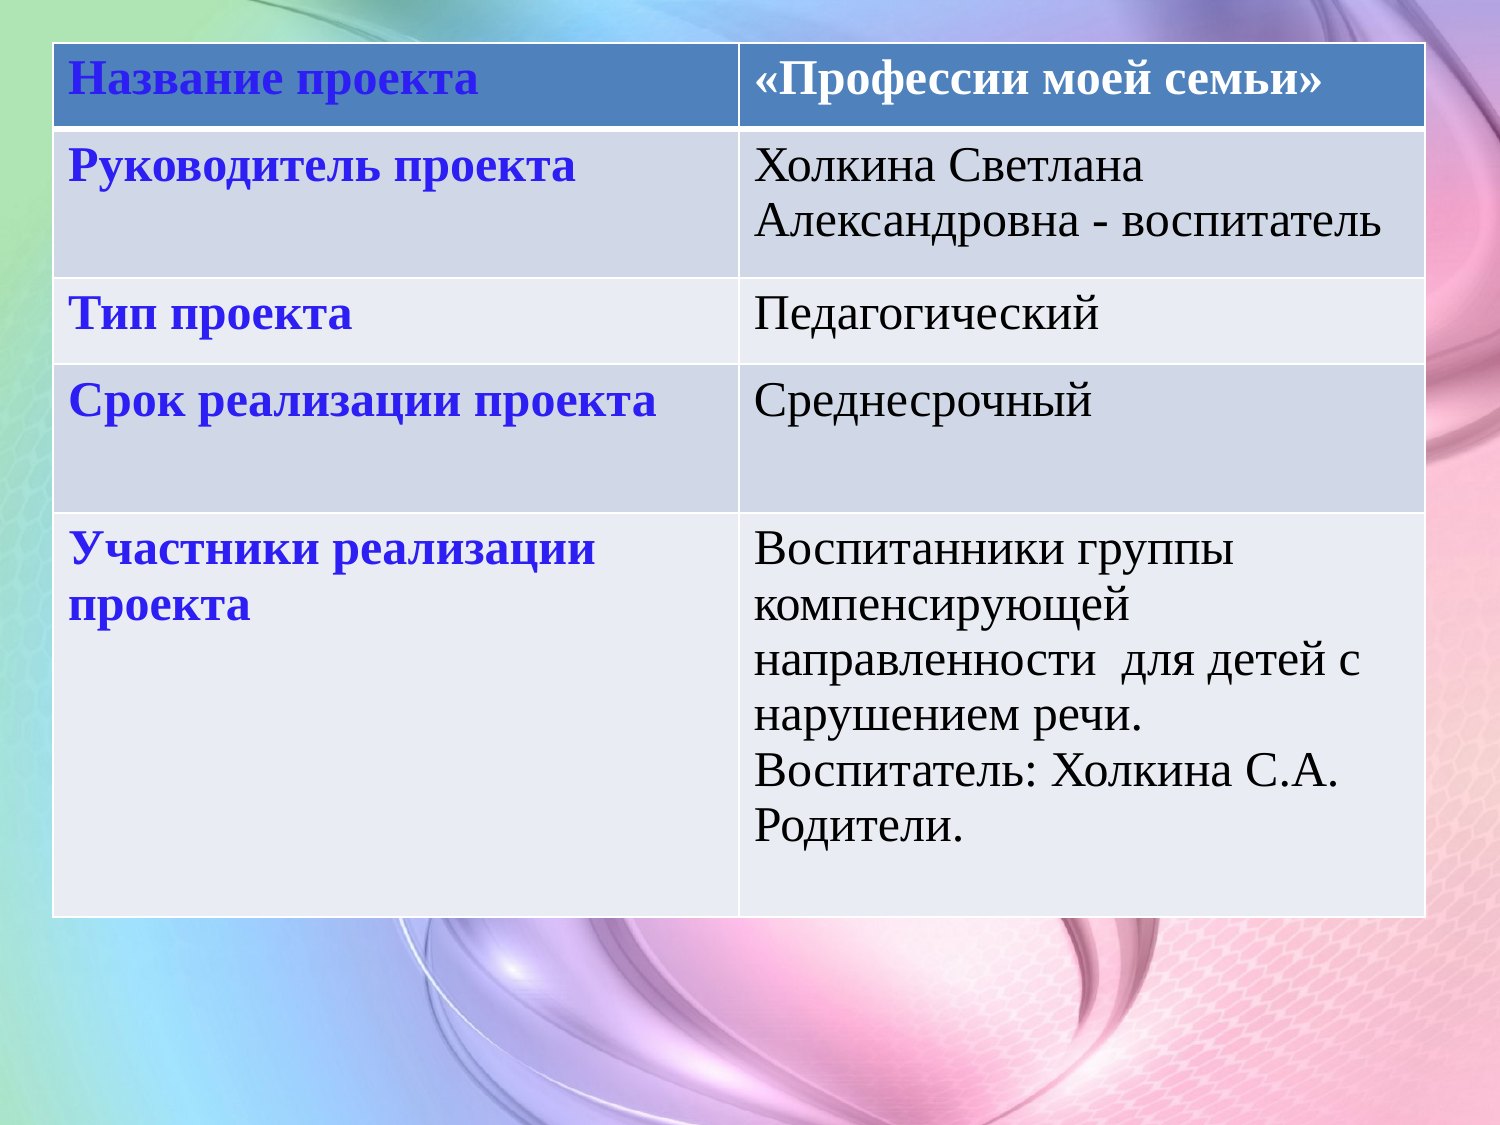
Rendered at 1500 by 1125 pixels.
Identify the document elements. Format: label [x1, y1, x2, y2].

list [0, 0, 1500, 1125]
